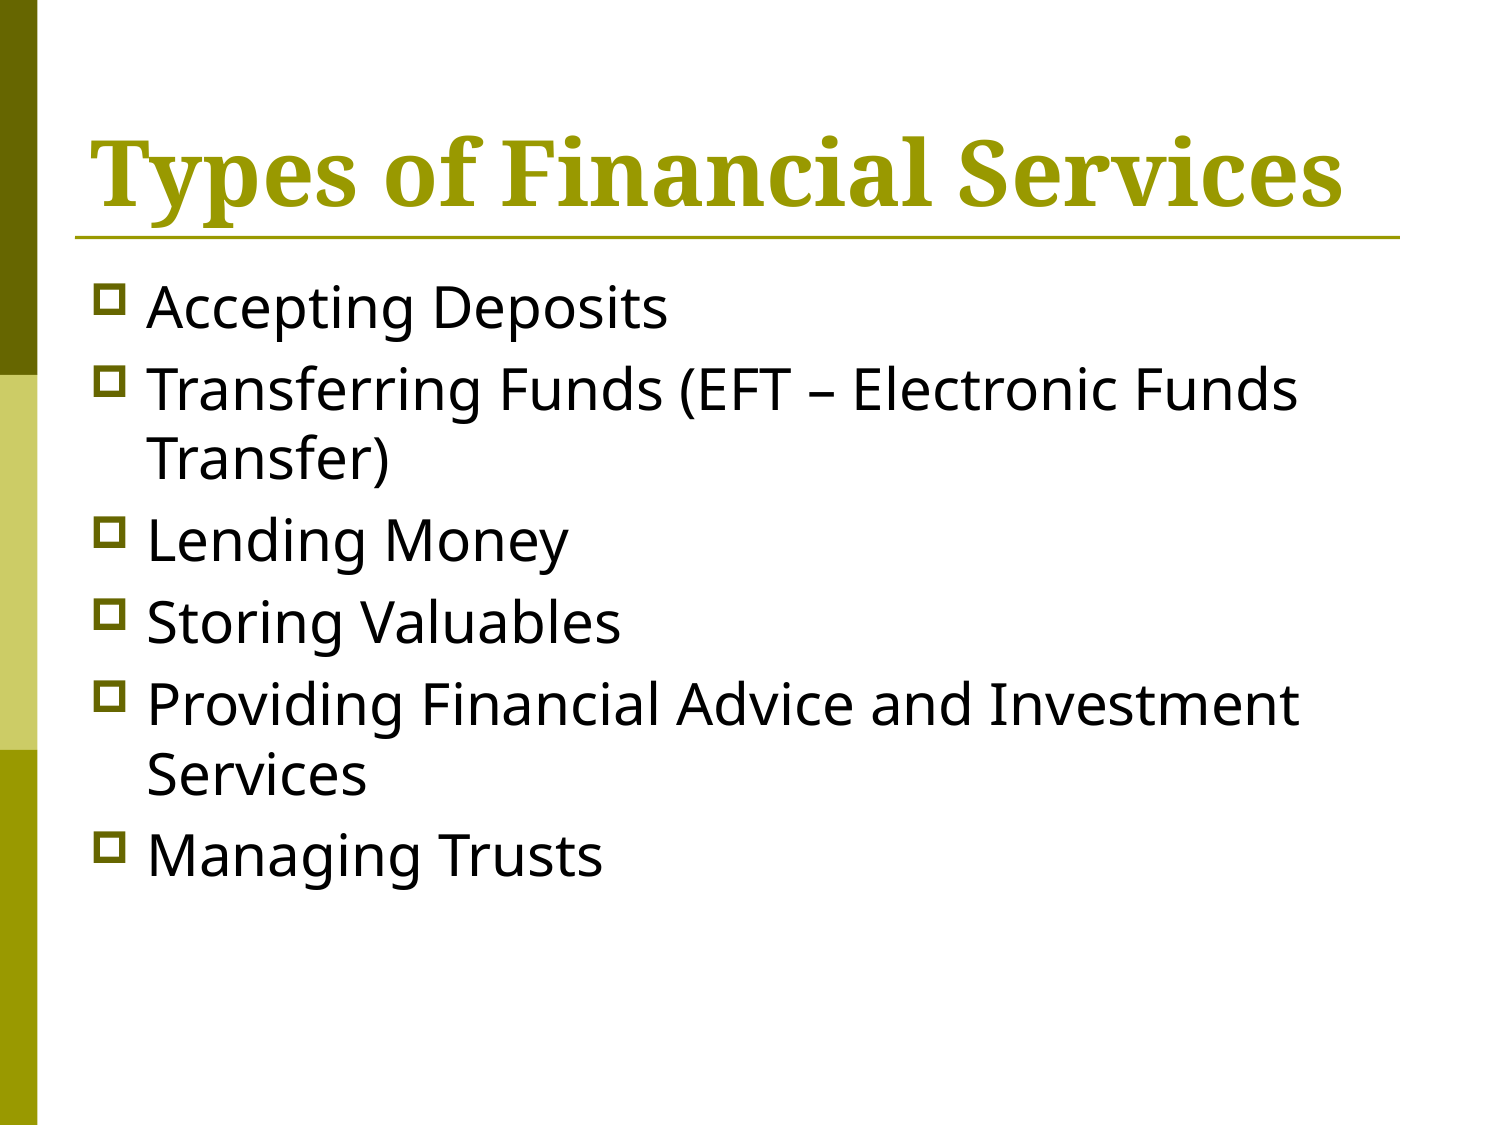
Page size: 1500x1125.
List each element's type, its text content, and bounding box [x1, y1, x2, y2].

list Accepting Deposits Transferring Funds (EFT – Electronic Funds Transfer) Lending Money Storing Valuables Providing Financial Advice and Investment Services Managing Trusts [74, 262, 1426, 1006]
title Types of Financial Services [74, 45, 1426, 233]
